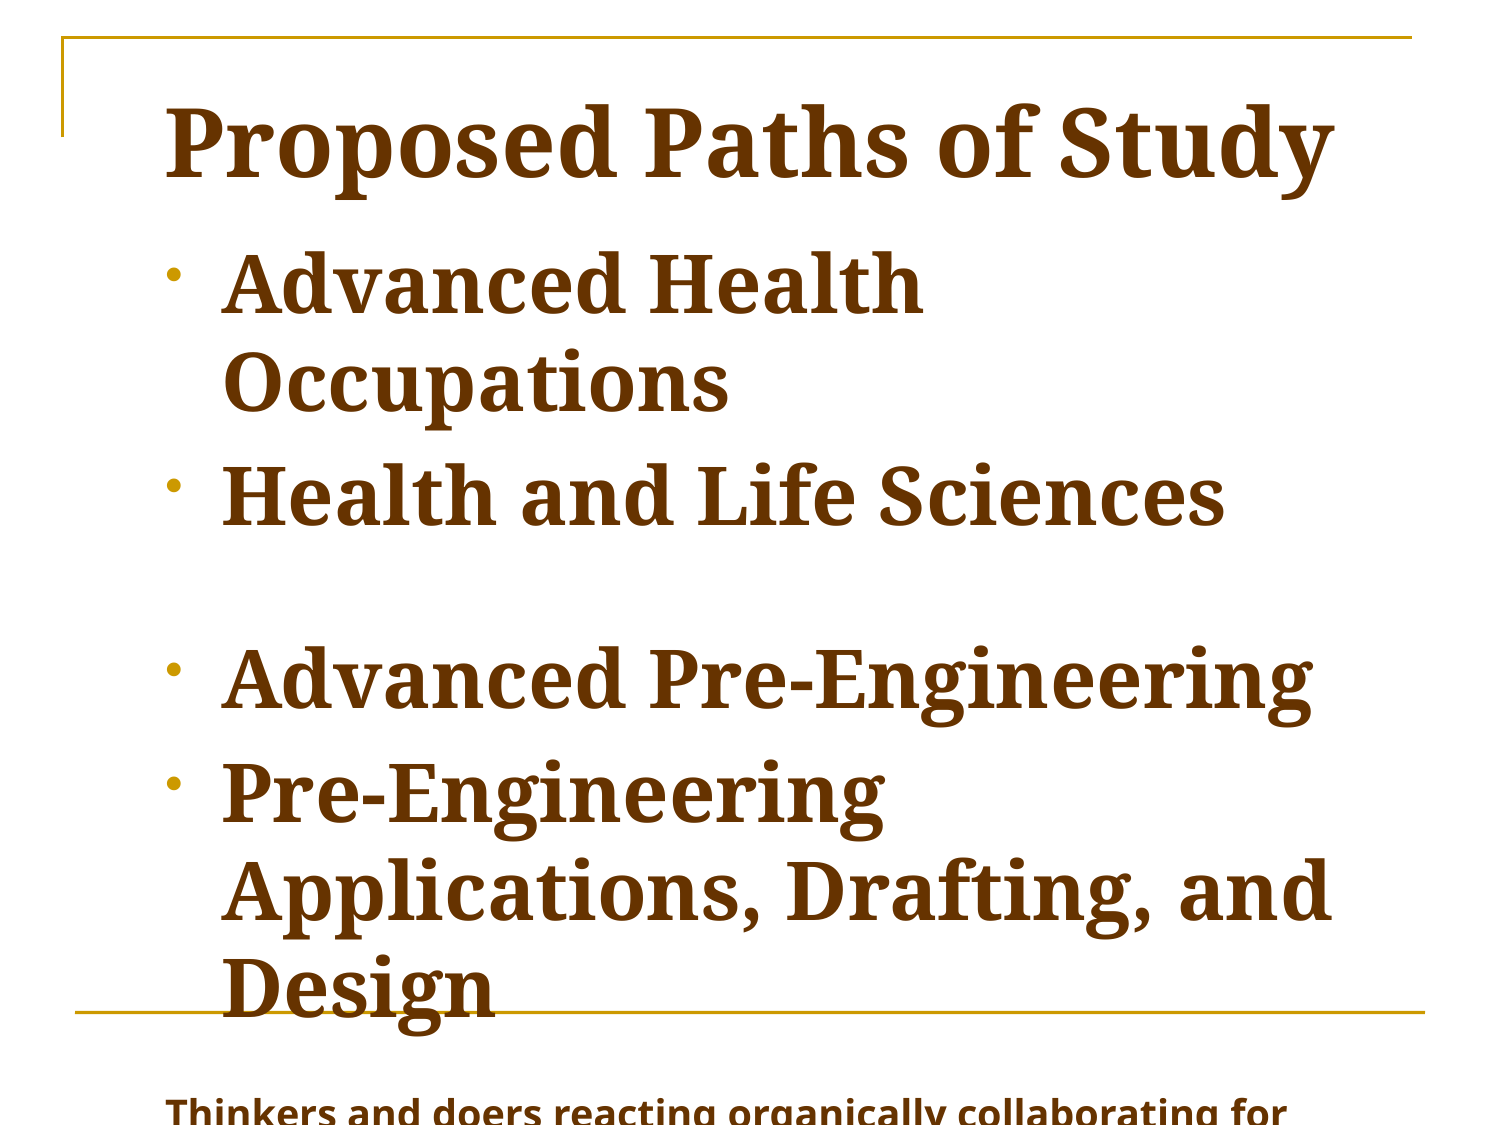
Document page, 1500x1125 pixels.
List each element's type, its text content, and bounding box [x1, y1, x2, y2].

list Advanced Health Occupations Health and Life Sciences Advanced Pre-Engineering Pre-Engineering Applications, Drafting, and Design Thinkers and doers reacting organically collaborating for success [149, 224, 1376, 1006]
title Proposed Paths of Study [74, 45, 1426, 233]
